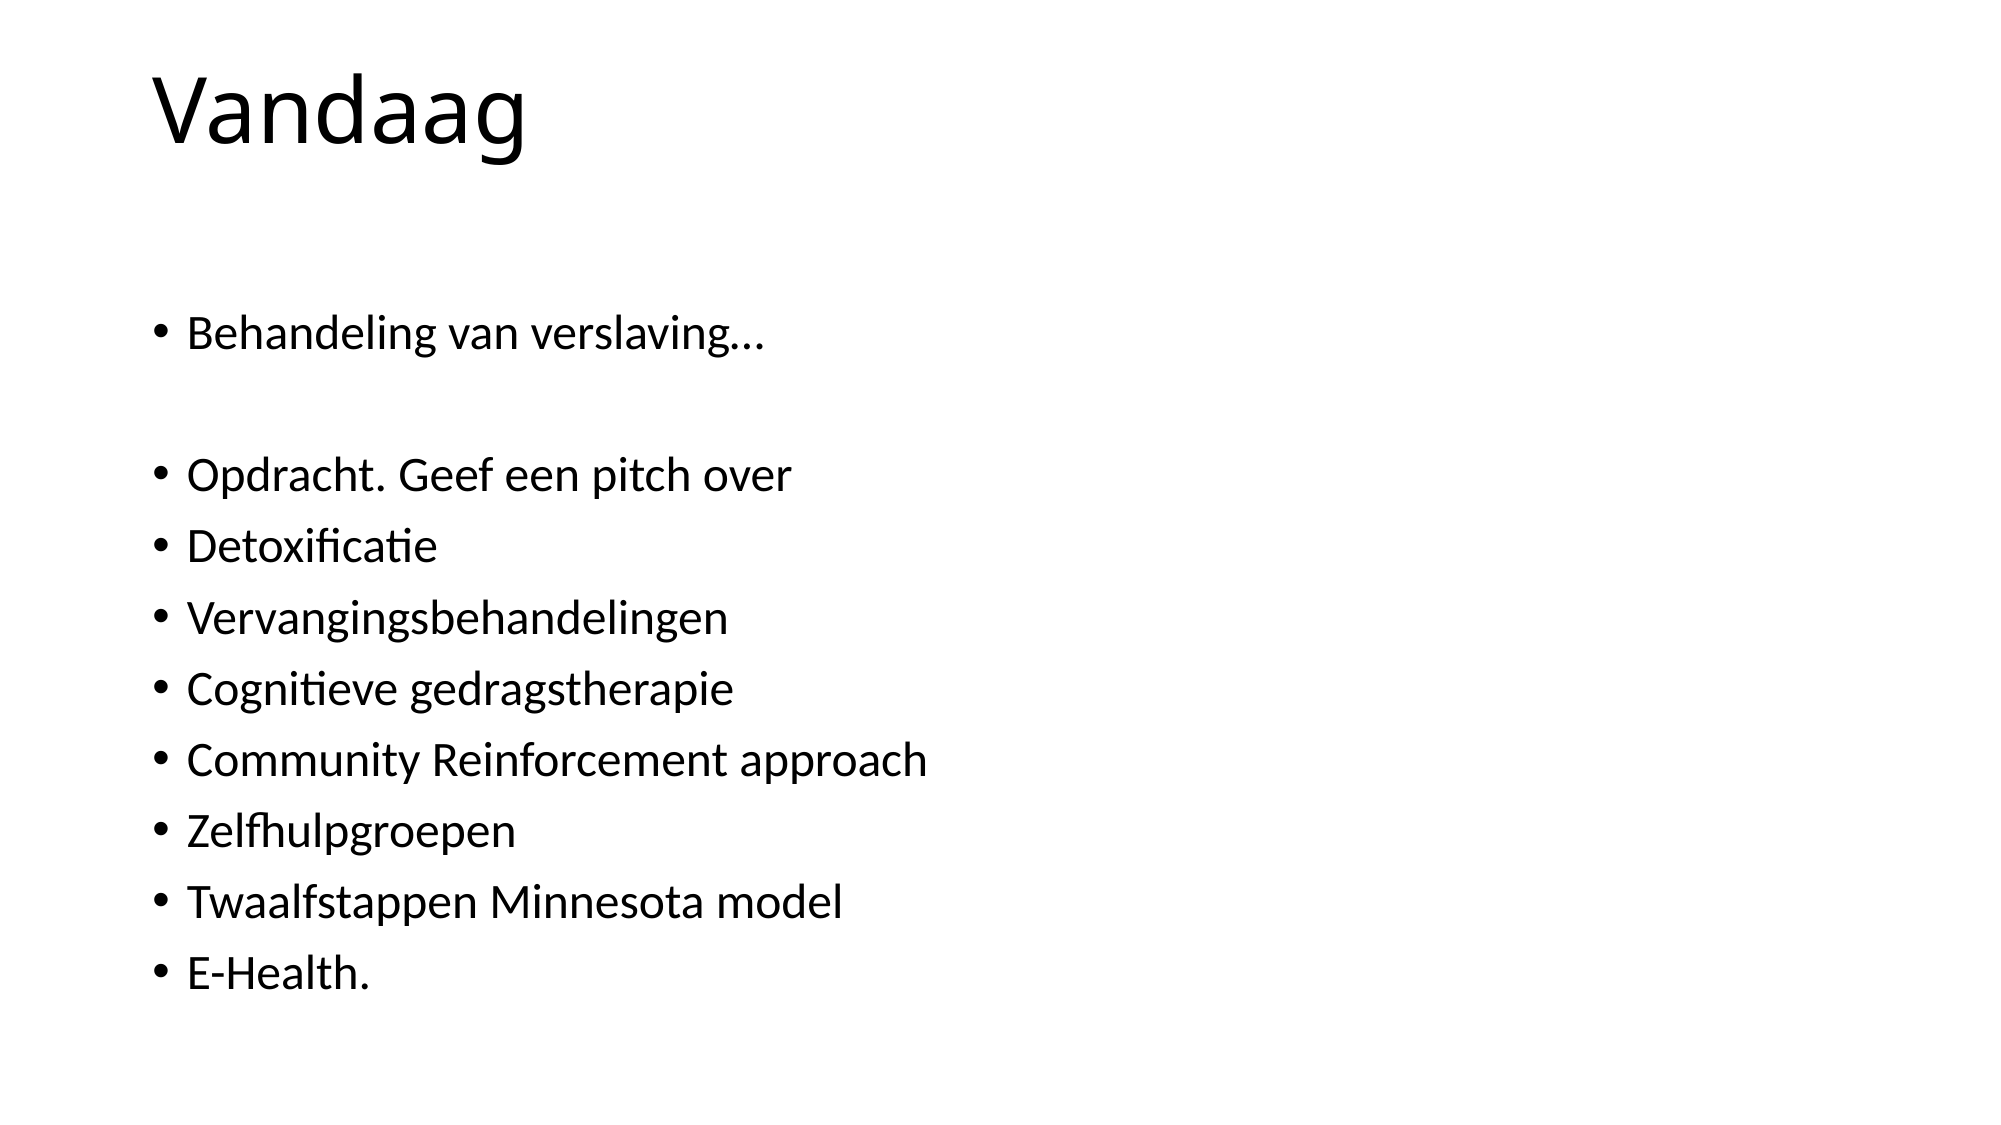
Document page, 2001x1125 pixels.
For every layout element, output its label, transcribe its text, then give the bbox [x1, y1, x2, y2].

list Behandeling van verslaving… Opdracht. Geef een pitch over Detoxificatie Vervangingsbehandelingen Cognitieve gedragstherapie Community Reinforcement approach Zelfhulpgroepen Twaalfstappen Minnesota model E-Health. [137, 299, 1863, 1014]
title Vandaag [137, 59, 1863, 278]
